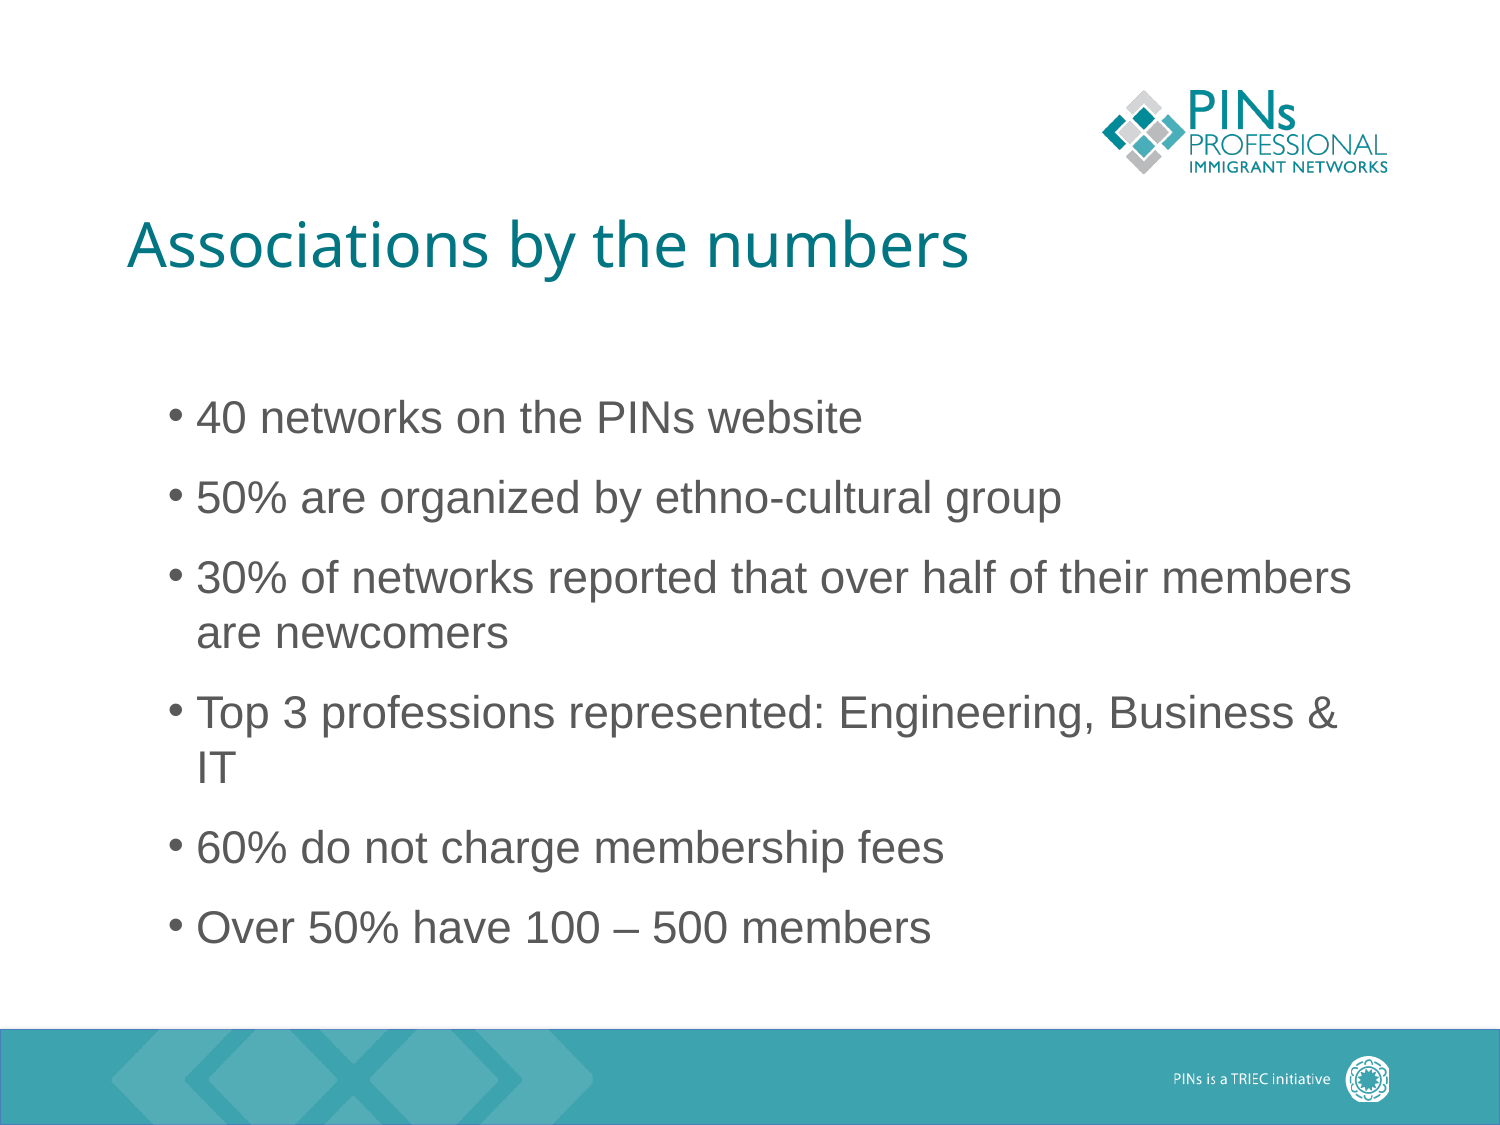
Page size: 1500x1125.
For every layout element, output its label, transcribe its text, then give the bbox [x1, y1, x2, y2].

subtitle 40 networks on the PINs website 50% are organized by ethno-cultural group 30% of networks reported that over half of their members are newcomers Top 3 professions represented: Engineering, Business & IT 60% do not charge membership fees Over 50% have 100 – 500 members [153, 380, 1388, 905]
title Associations by the numbers [112, 197, 1388, 329]
picture [1088, 68, 1401, 196]
